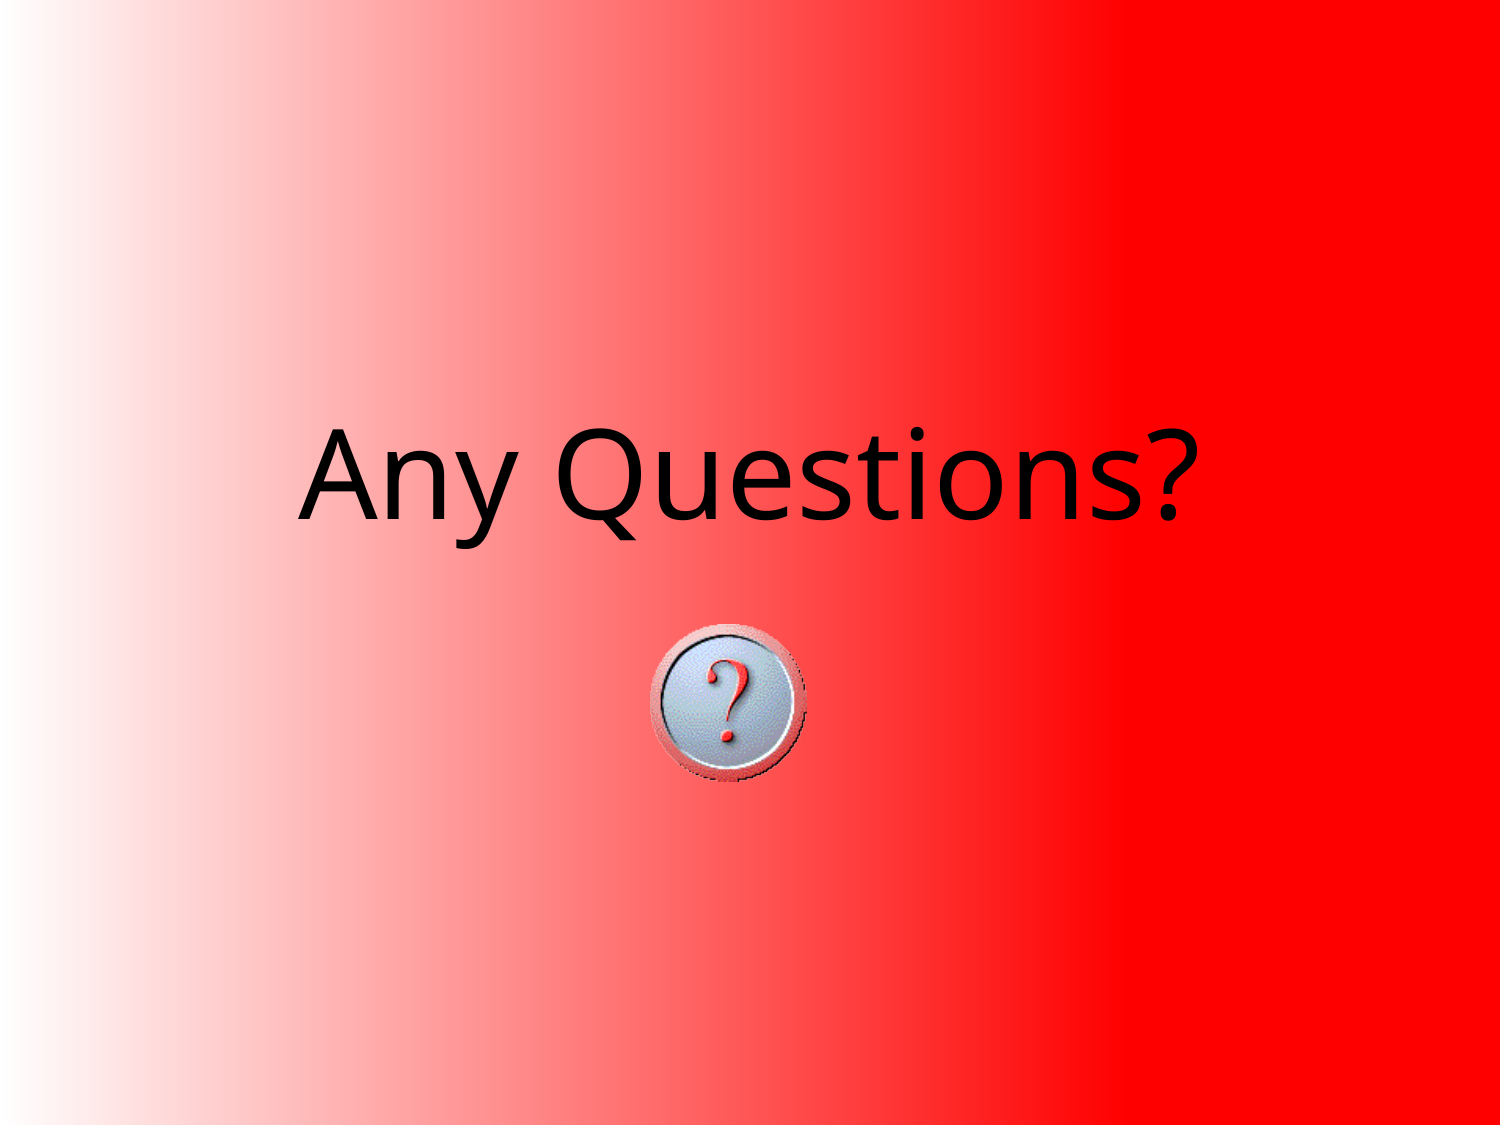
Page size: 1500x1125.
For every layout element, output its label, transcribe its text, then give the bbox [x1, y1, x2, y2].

picture [649, 624, 807, 782]
title Any Questions? [112, 349, 1388, 591]
